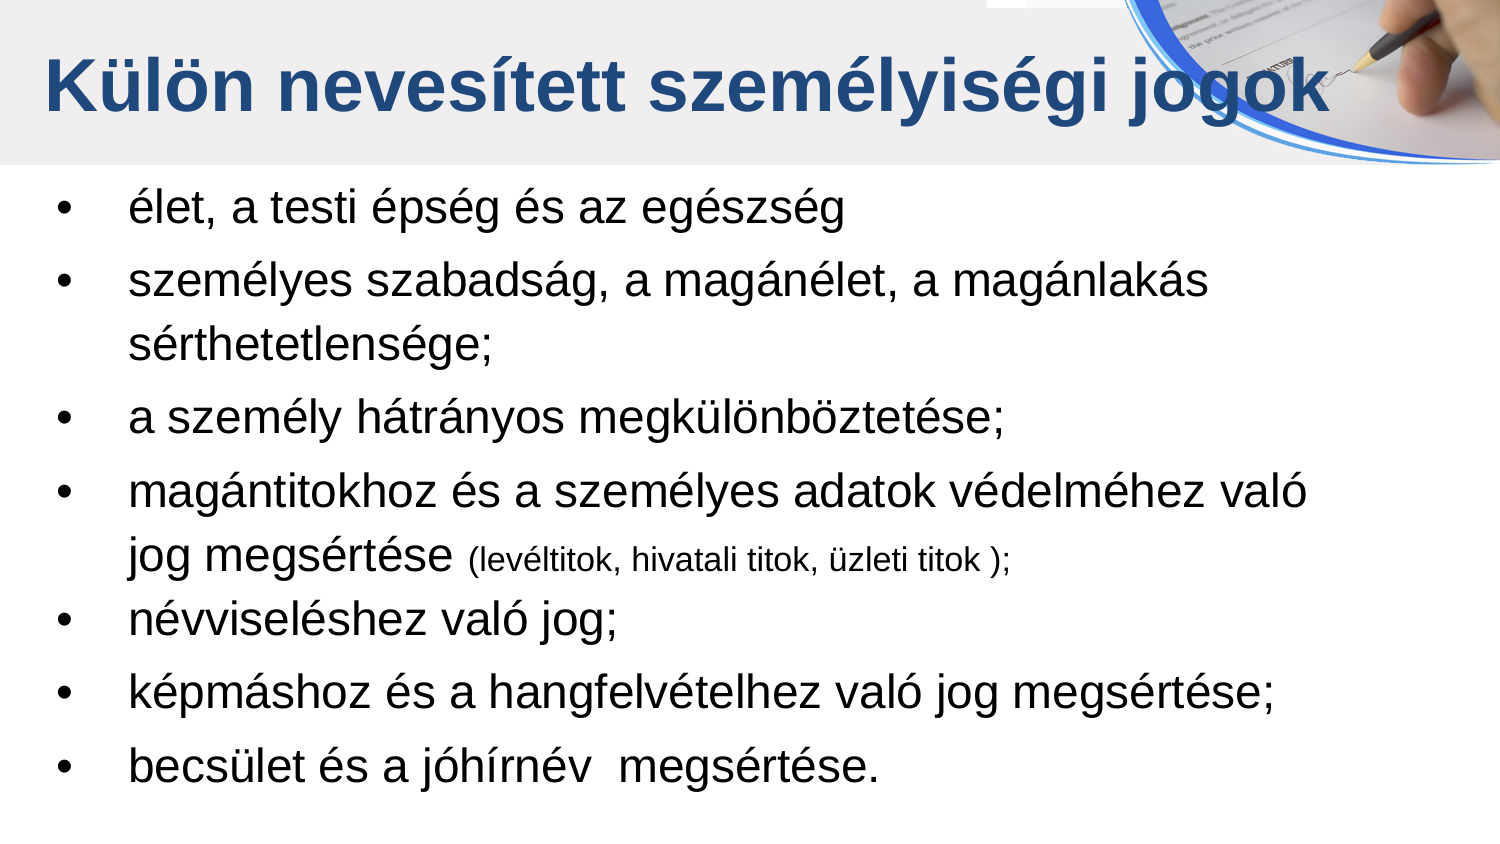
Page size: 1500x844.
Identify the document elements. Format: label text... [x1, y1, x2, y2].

list Külön nevesített személyiségi jogok [29, 32, 1500, 139]
picture [0, 0, 1500, 844]
list élet, a testi épség és az egészség személyes szabadság, a magánélet, a magánlakás sérthetetlensége; a személy hátrányos megkülönböztetése; magántitokhoz és a személyes adatok védelméhez való jog megsértése (levéltitok, hivatali titok, üzleti titok ); névviseléshez való jog; képmáshoz és a hangfelvételhez való jog megsértése; becsület és a jóhírnév megsértése. [41, 161, 1447, 812]
